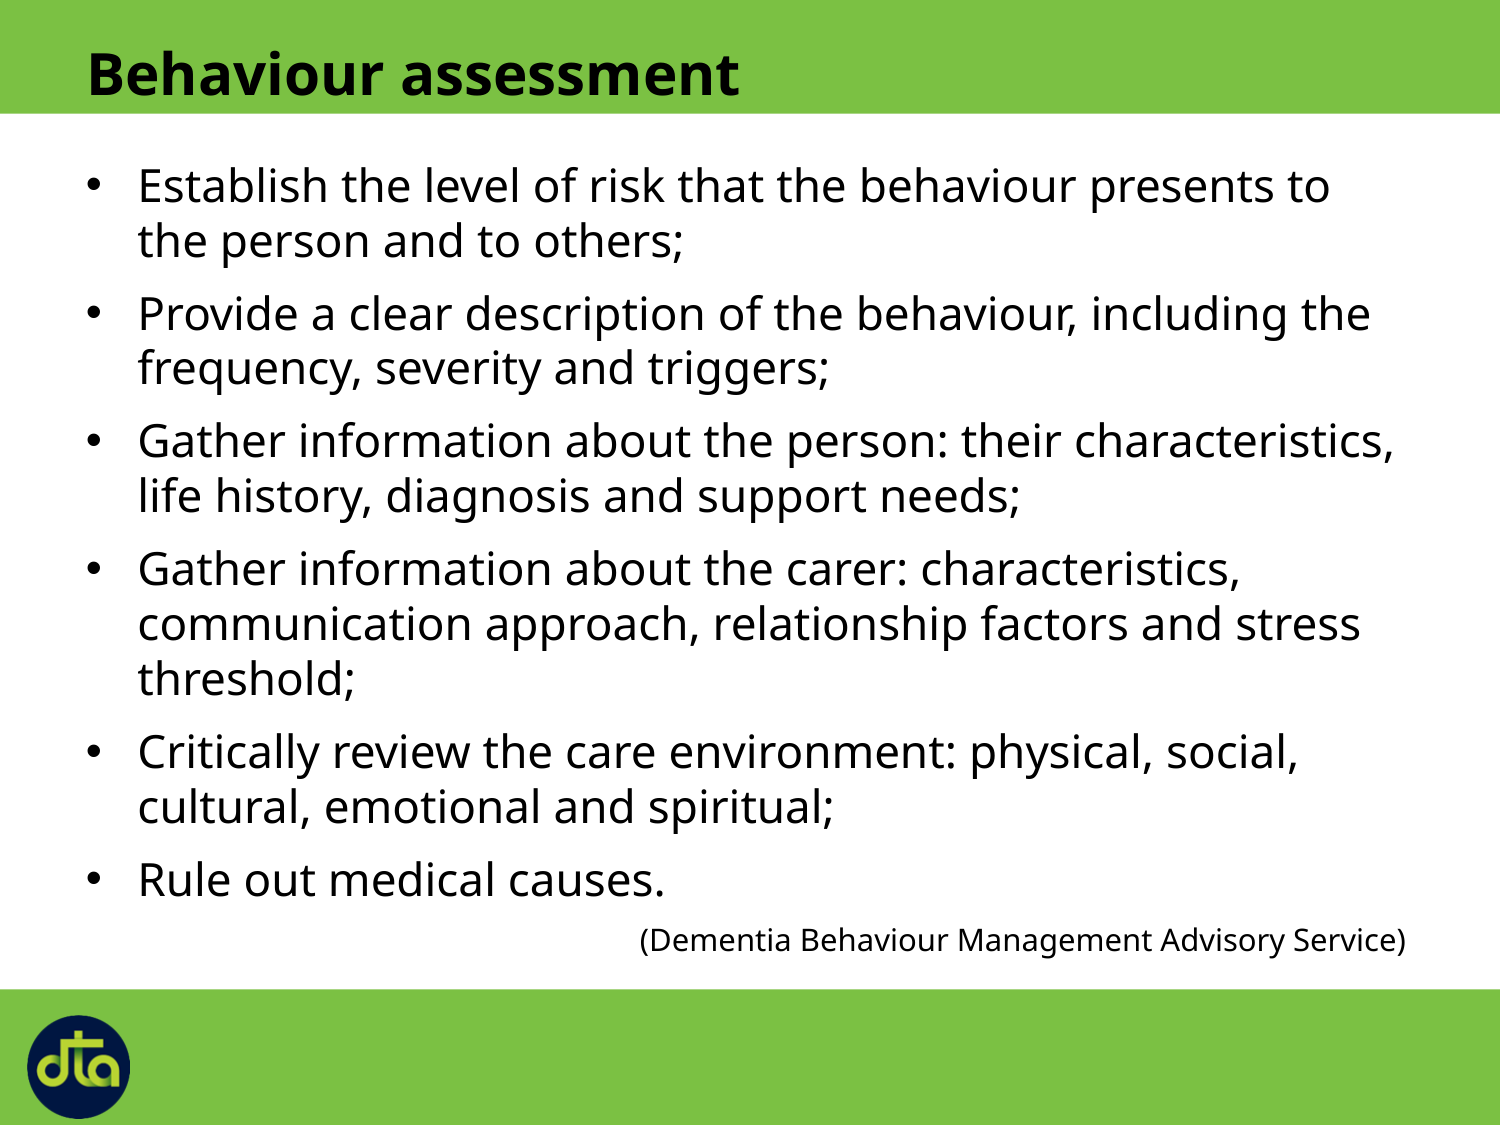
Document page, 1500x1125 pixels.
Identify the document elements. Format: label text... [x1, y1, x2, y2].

text_box Behaviour assessment [70, 30, 892, 114]
text_box Establish the level of risk that the behaviour presents to the person and to others; Provide a clear description of the behaviour, including the frequency, severity and triggers; Gather information about the person: their characteristics, life history, diagnosis and support needs; Gather information about the carer: characteristics, communication approach, relationship factors and stress threshold; Critically review the care environment: physical, social, cultural, emotional and spiritual; Rule out medical causes. (Dementia Behaviour Management Advisory Service) [70, 148, 1421, 976]
picture [27, 1015, 131, 1120]
